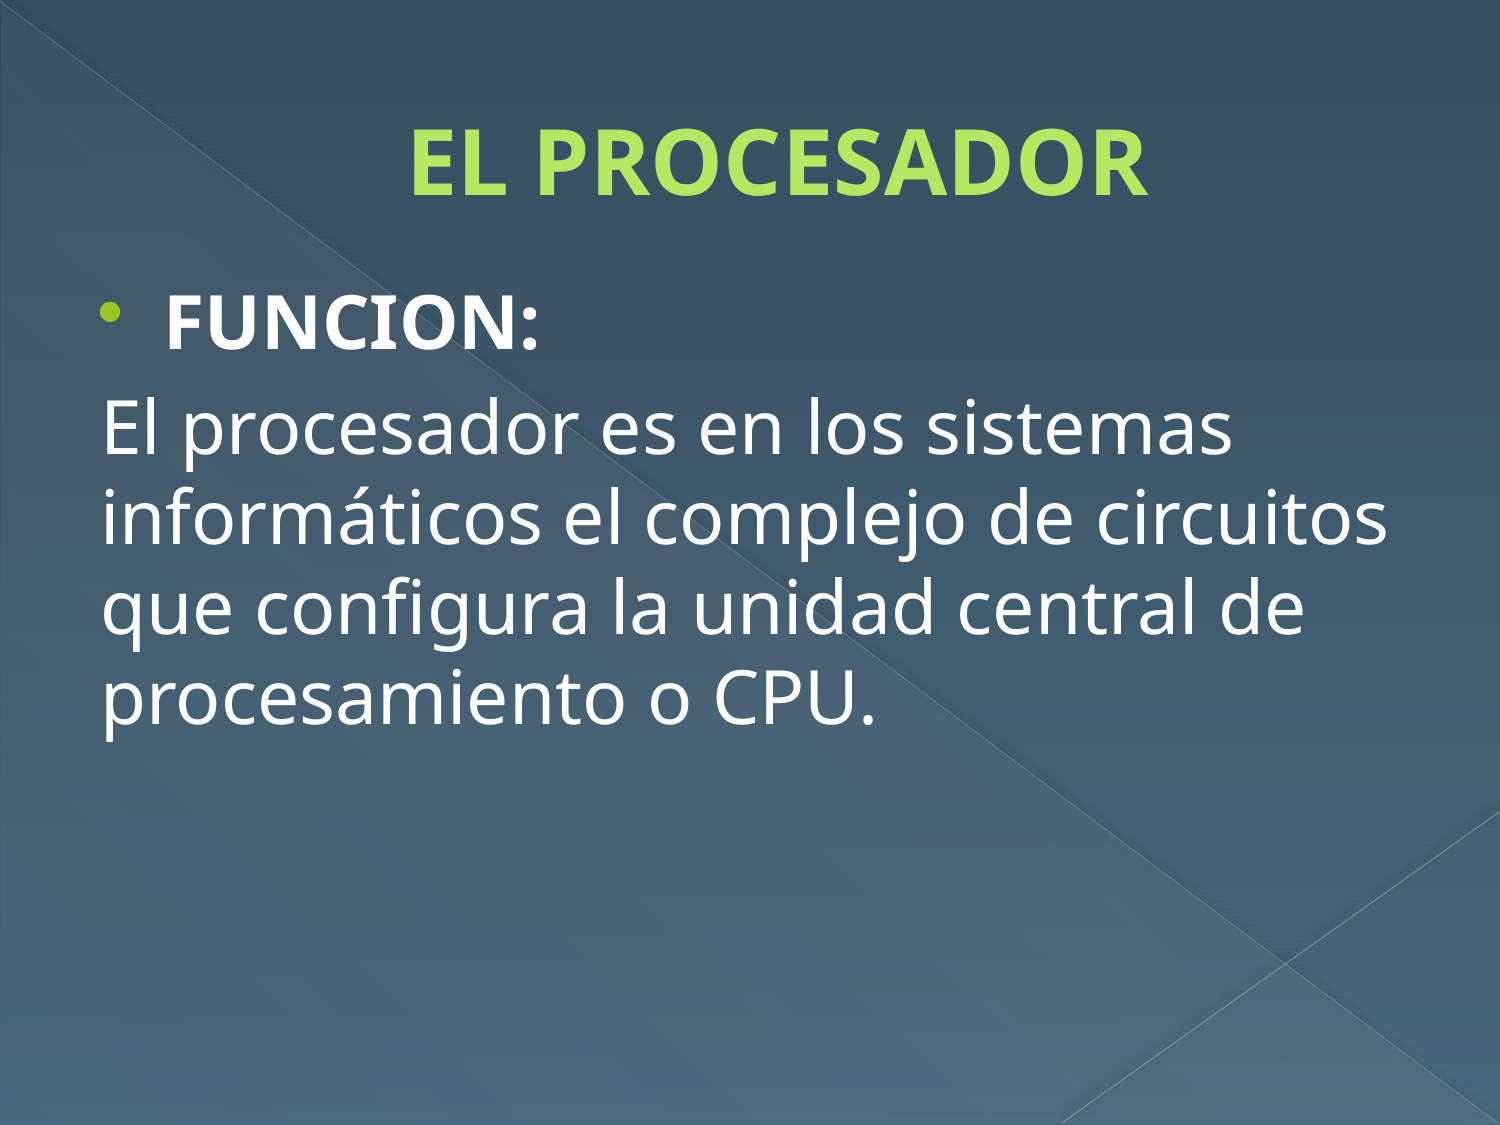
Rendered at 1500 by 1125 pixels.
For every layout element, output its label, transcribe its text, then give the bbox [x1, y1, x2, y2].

list FUNCION: El procesador es en los sistemas informáticos el complejo de circuitos que configura la unidad central de procesamiento o CPU. [75, 267, 1425, 1059]
title EL PROCESADOR [75, 43, 1425, 267]
